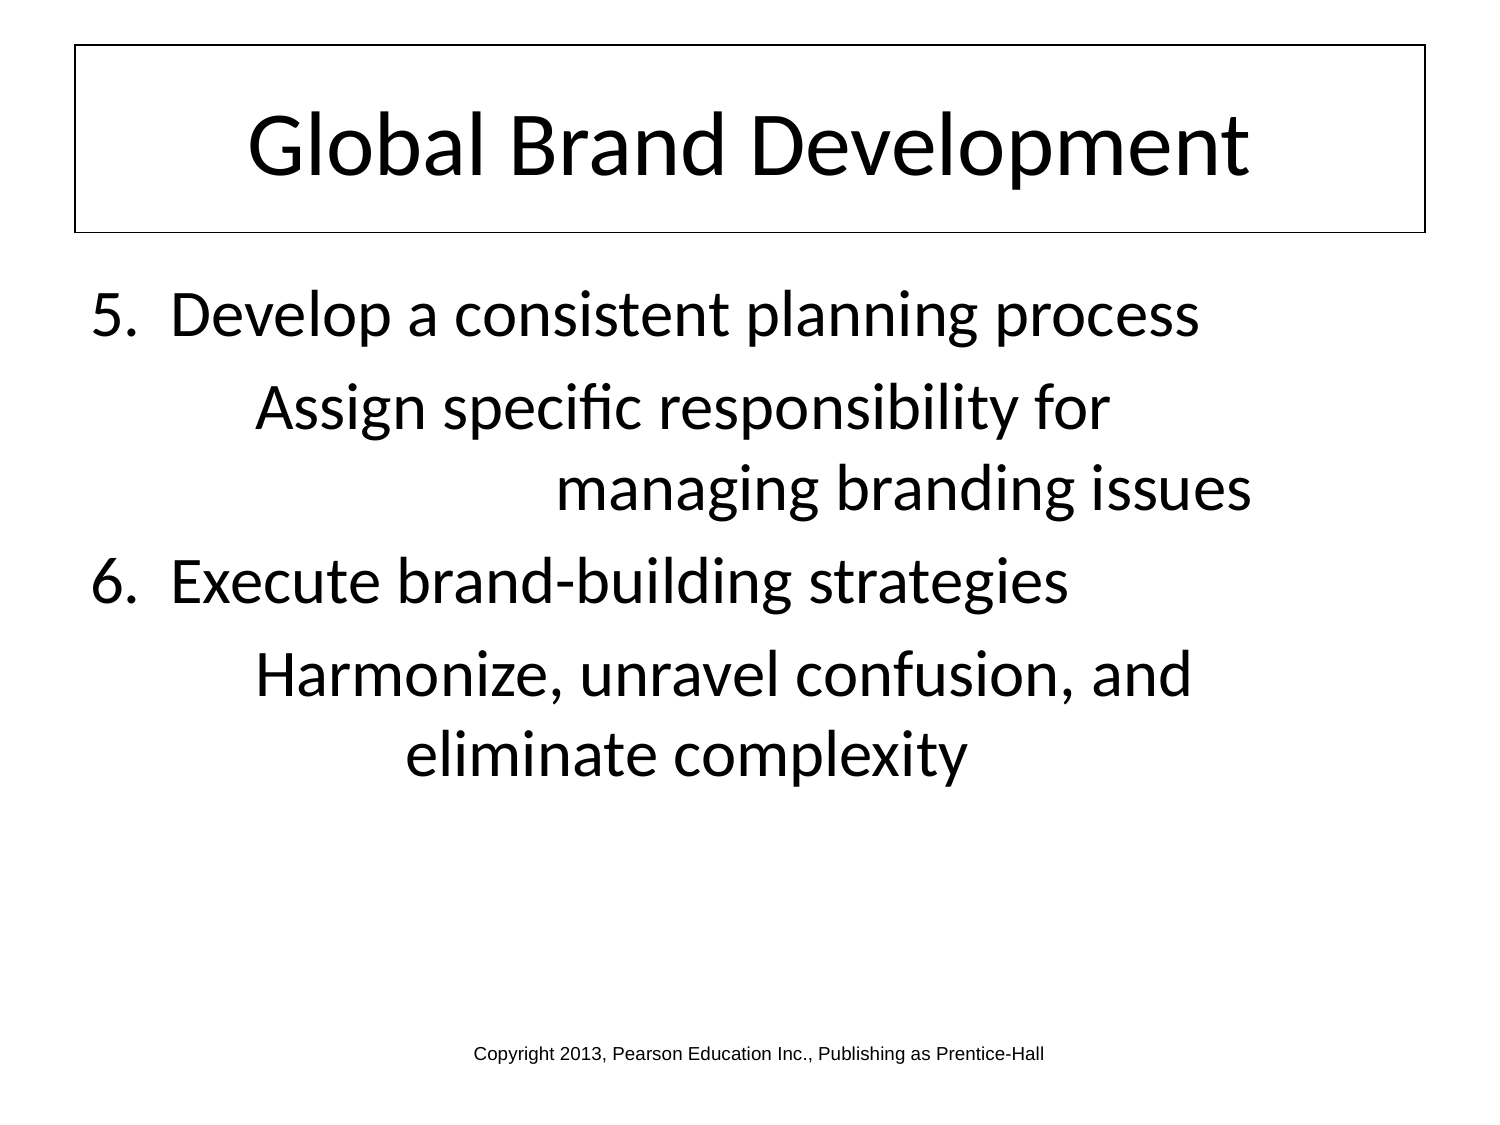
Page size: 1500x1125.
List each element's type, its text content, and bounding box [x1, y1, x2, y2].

title Global Brand Development [74, 44, 1426, 233]
text_box Copyright 2013, Pearson Education Inc., Publishing as Prentice-Hall [459, 1033, 1059, 1094]
list 5. Develop a consistent planning process Assign specific responsibility for managing branding issues 6. Execute brand-building strategies Harmonize, unravel confusion, and eliminate complexity [74, 262, 1426, 1006]
